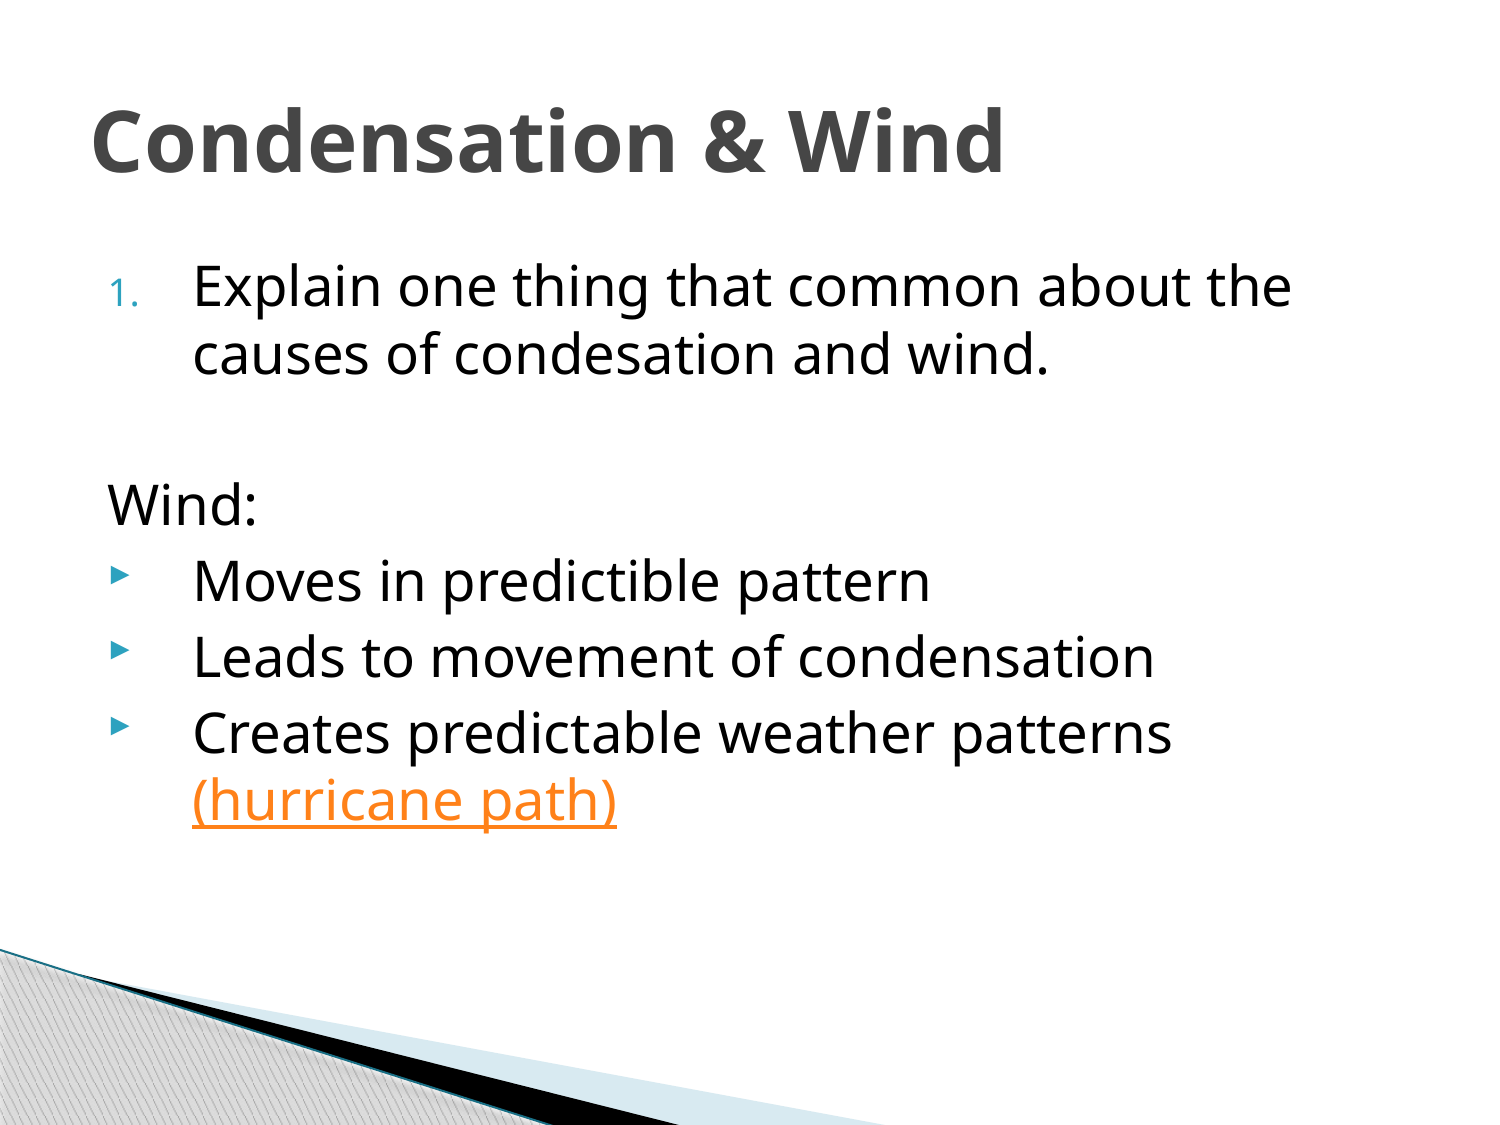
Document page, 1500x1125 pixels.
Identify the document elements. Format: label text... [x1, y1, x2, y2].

list Explain one thing that common about the causes of condesation and wind. Wind: Moves in predictible pattern Leads to movement of condensation Creates predictable weather patterns (hurricane path) [75, 243, 1425, 986]
title Condensation & Wind [75, 45, 1425, 233]
